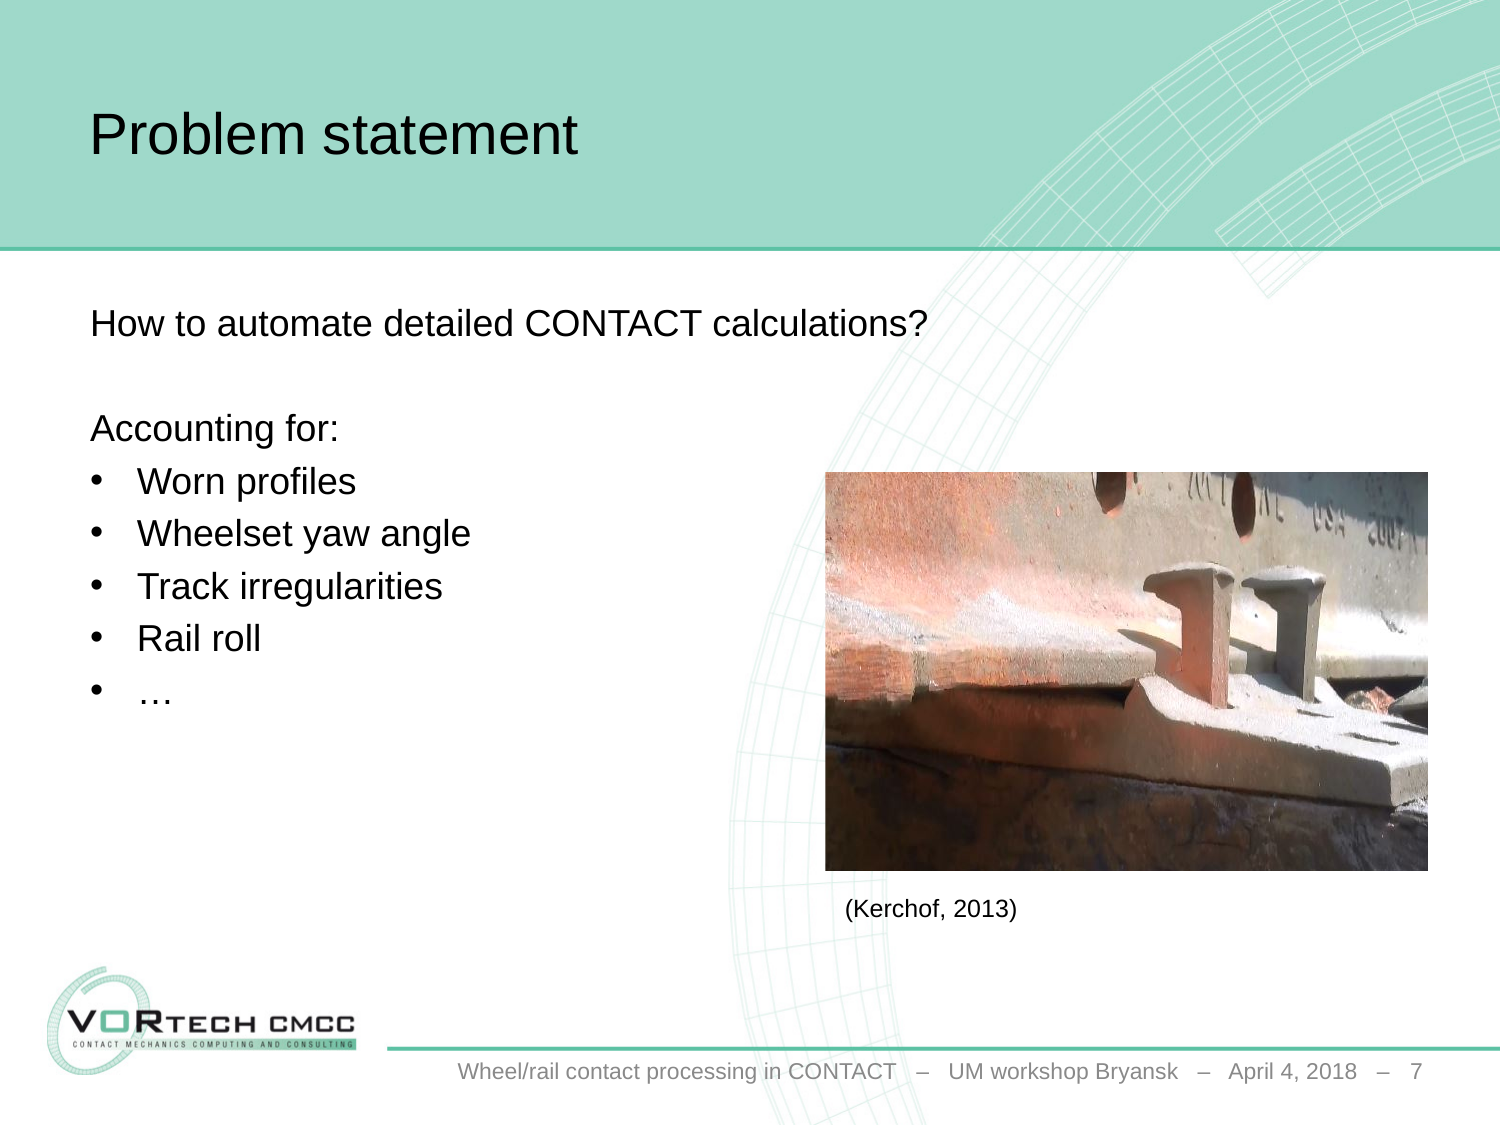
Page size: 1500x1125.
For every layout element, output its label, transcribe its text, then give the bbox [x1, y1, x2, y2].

title Problem statement [75, 37, 1425, 225]
text_box (Kerchof, 2013) [830, 885, 1322, 931]
picture [0, 0, 1500, 1125]
list How to automate detailed CONTACT calculations? Accounting for: Worn profiles Wheelset yaw angle Track irregularities Rail roll … [75, 291, 1341, 929]
